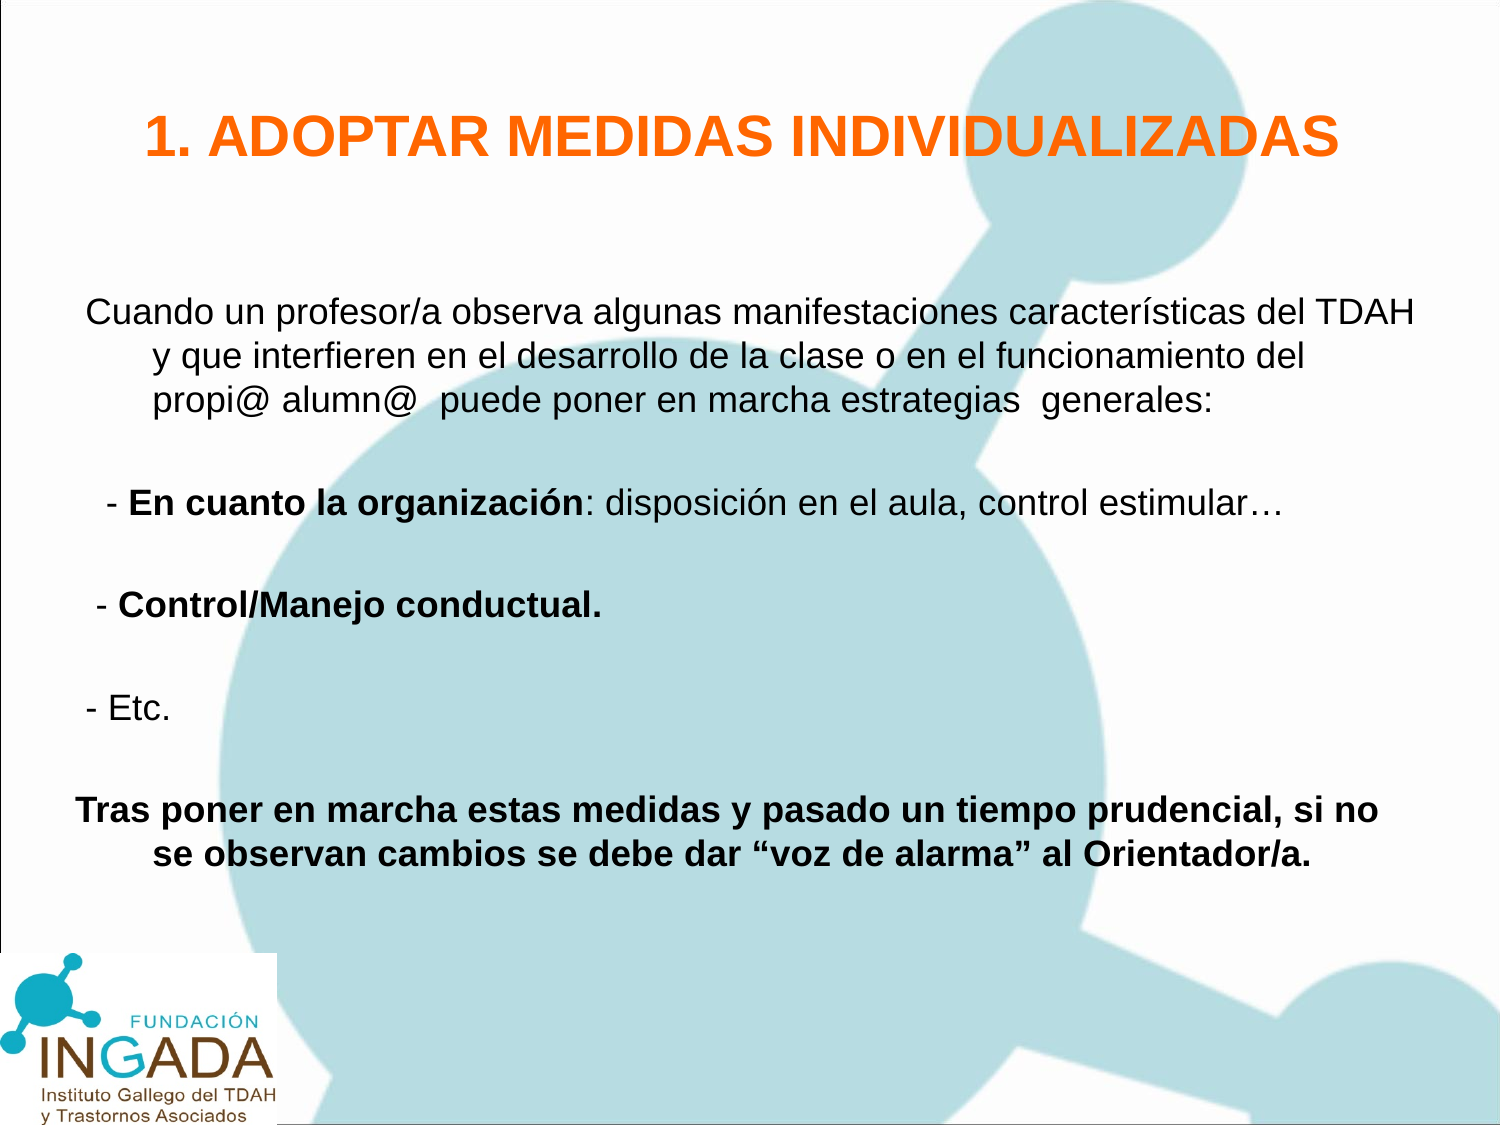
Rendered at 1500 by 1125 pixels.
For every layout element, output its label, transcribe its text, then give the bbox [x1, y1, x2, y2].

picture [0, 0, 1500, 1125]
title 1. ADOPTAR MEDIDAS INDIVIDUALIZADAS [75, 12, 1410, 236]
subtitle Cuando un profesor/a observa algunas manifestaciones características del TDAH y que interfieren en el desarrollo de la clase o en el funcionamiento del propi@ alumn@ puede poner en marcha estrategias generales: - En cuanto la organización: disposición en el aula, control estimular… - Control/Manejo conductual. - Etc. Tras poner en marcha estas medidas y pasado un tiempo prudencial, si no se observan cambios se debe dar “voz de alarma” al Orientador/a. [75, 236, 1425, 889]
